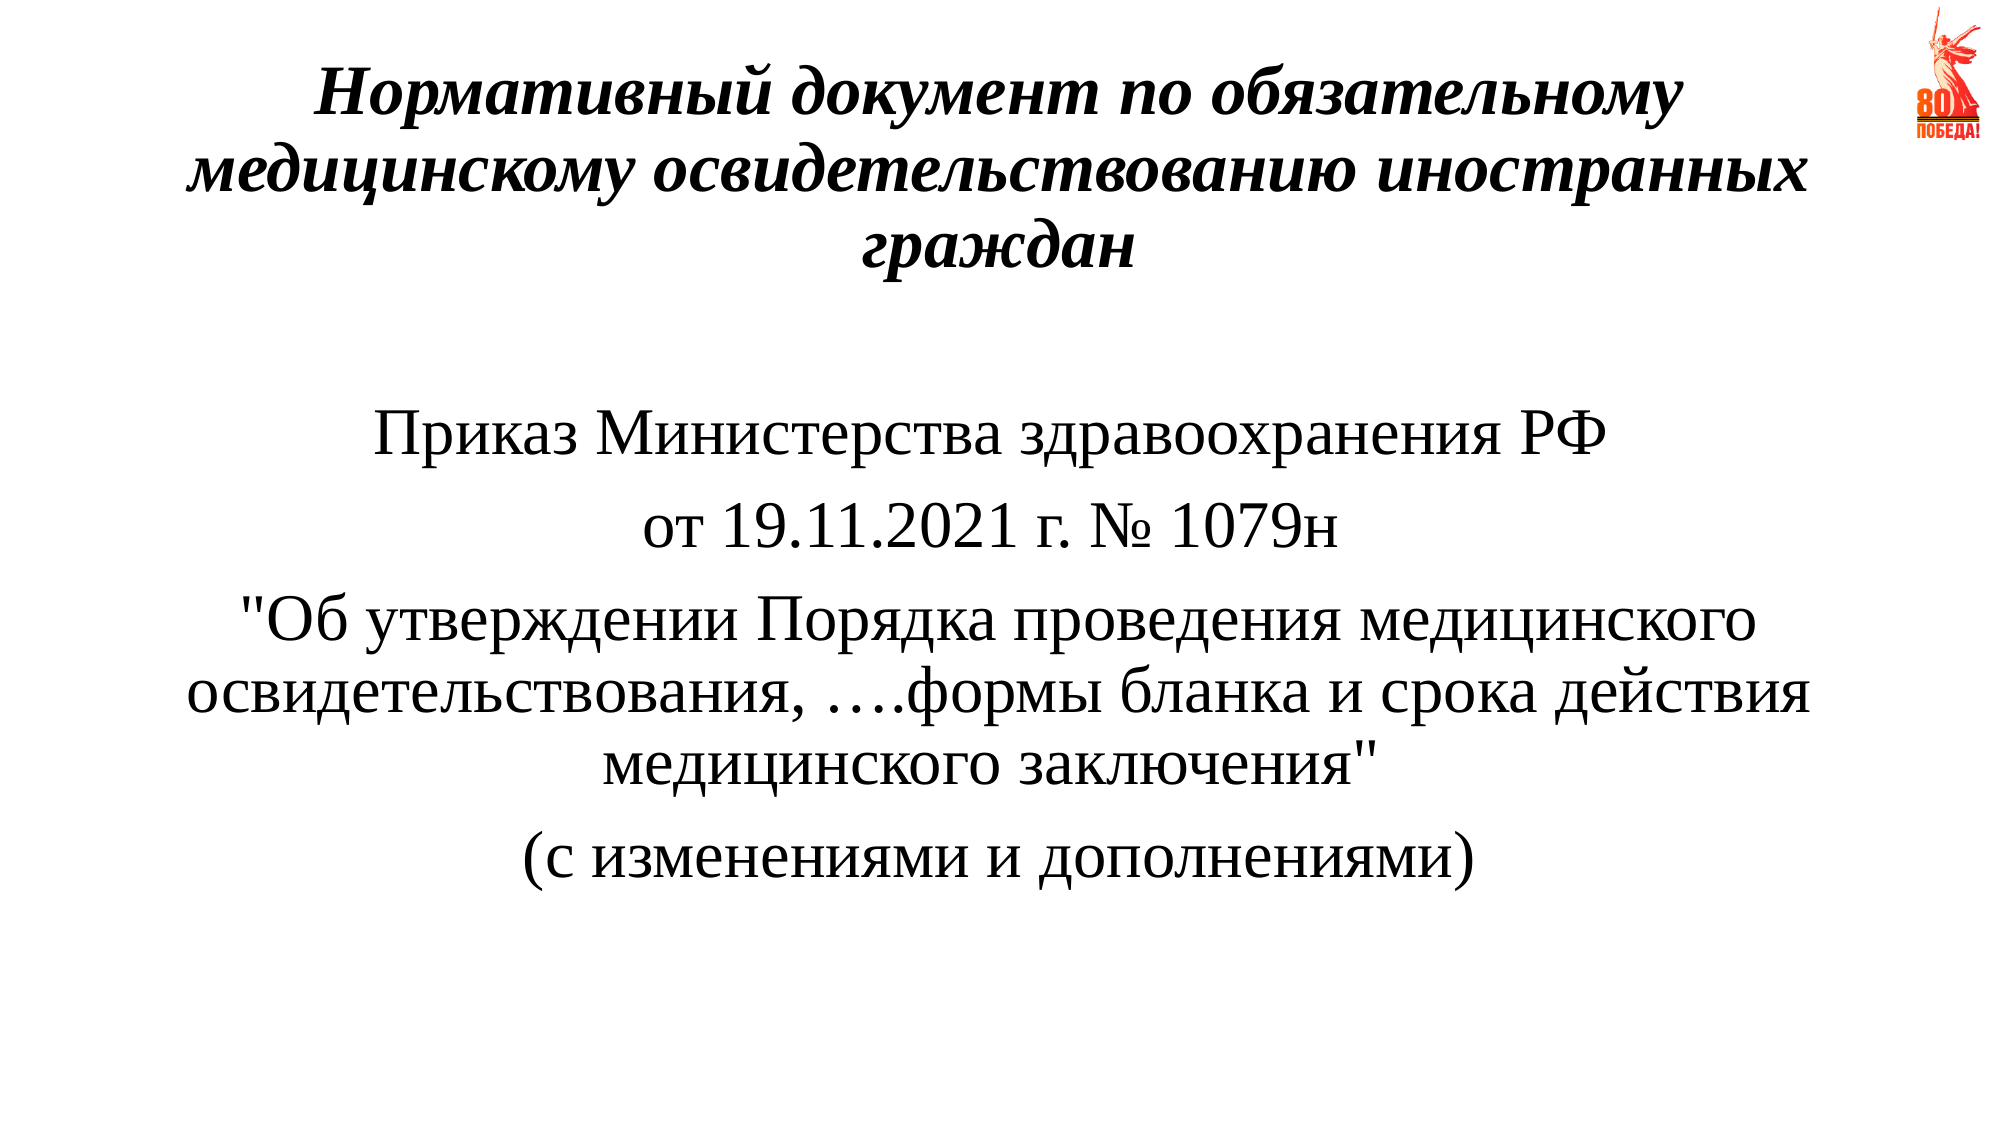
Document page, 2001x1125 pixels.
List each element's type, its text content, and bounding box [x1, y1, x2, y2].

list Приказ Министерства здравоохранения РФ от 19.11.2021 г. № 1079н "Об утверждении Порядка проведения медицинского освидетельствования, ….формы бланка и срока действия медицинского заключения" (с изменениями и дополнениями) [137, 389, 1863, 965]
title Нормативный документ по обязательному медицинскому освидетельствованию иностранных граждан [137, 59, 1863, 278]
picture [1896, 0, 2000, 147]
